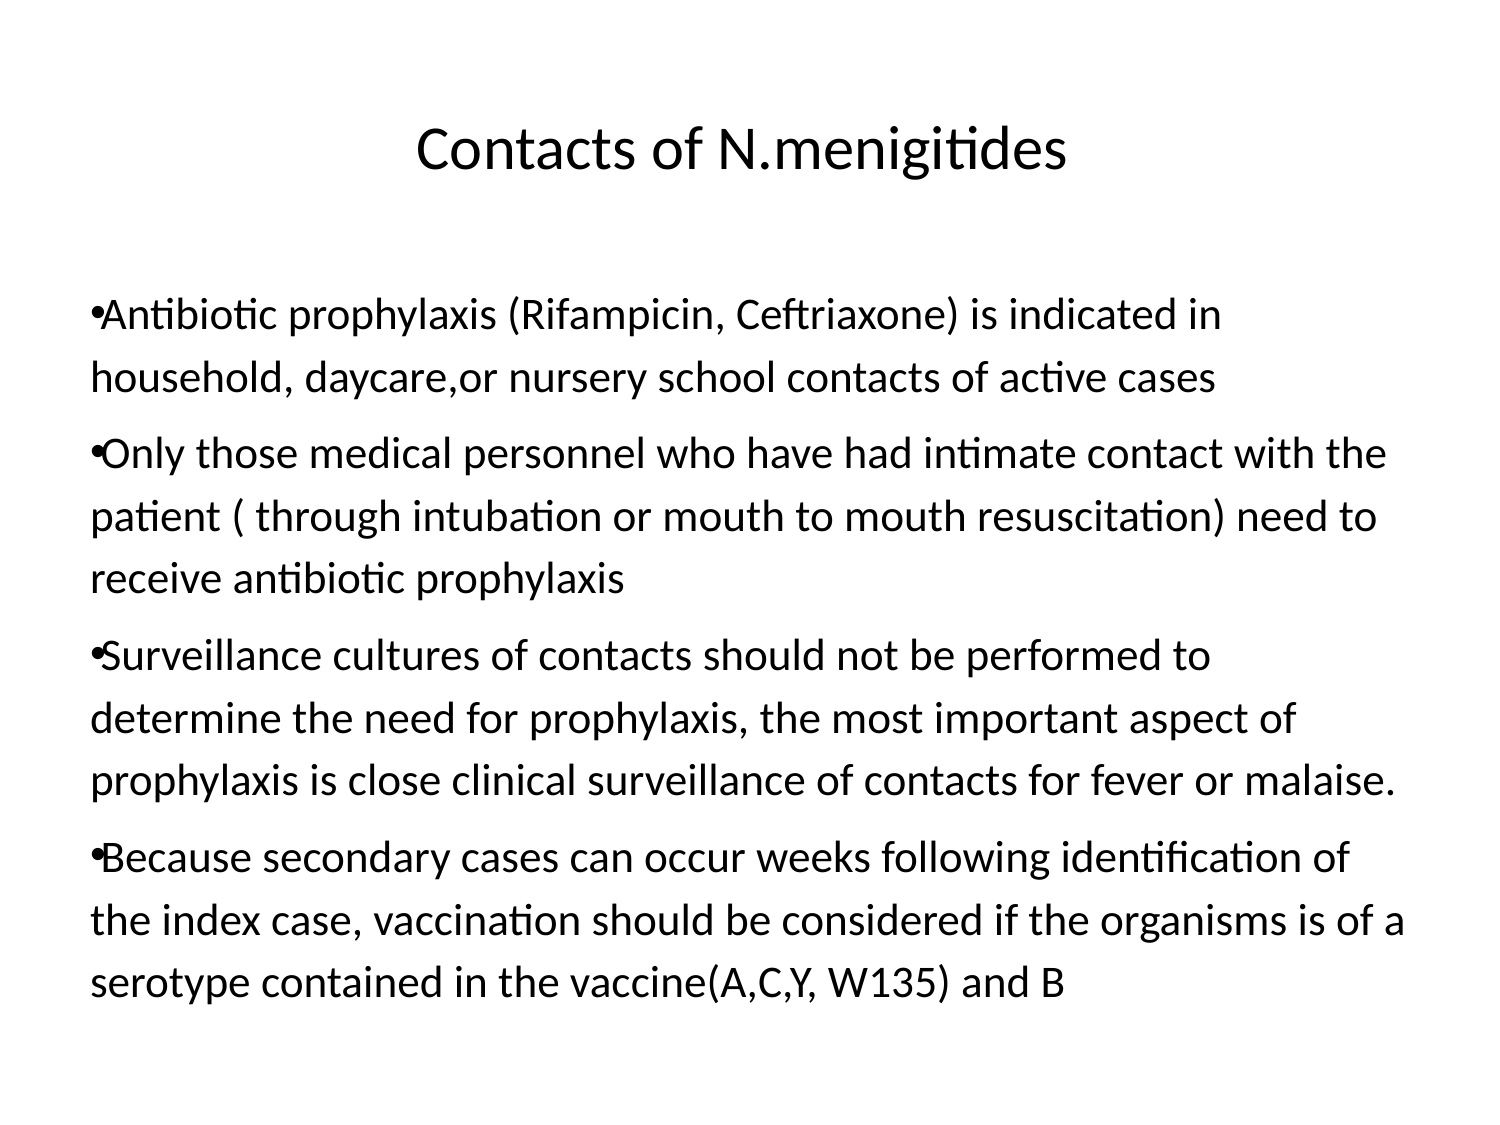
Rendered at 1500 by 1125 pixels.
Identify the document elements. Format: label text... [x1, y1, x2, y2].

title Contacts of N.menigitides [75, 45, 1425, 200]
list Antibiotic prophylaxis (Rifampicin, Ceftriaxone) is indicated in household, daycare,or nursery school contacts of active cases Only those medical personnel who have had intimate contact with the patient ( through intubation or mouth to mouth resuscitation) need to receive antibiotic prophylaxis Surveillance cultures of contacts should not be performed to determine the need for prophylaxis, the most important aspect of prophylaxis is close clinical surveillance of contacts for fever or malaise. Because secondary cases can occur weeks following identification of the index case, vaccination should be considered if the organisms is of a serotype contained in the vaccine(A,C,Y, W135) and B [75, 200, 1425, 1075]
